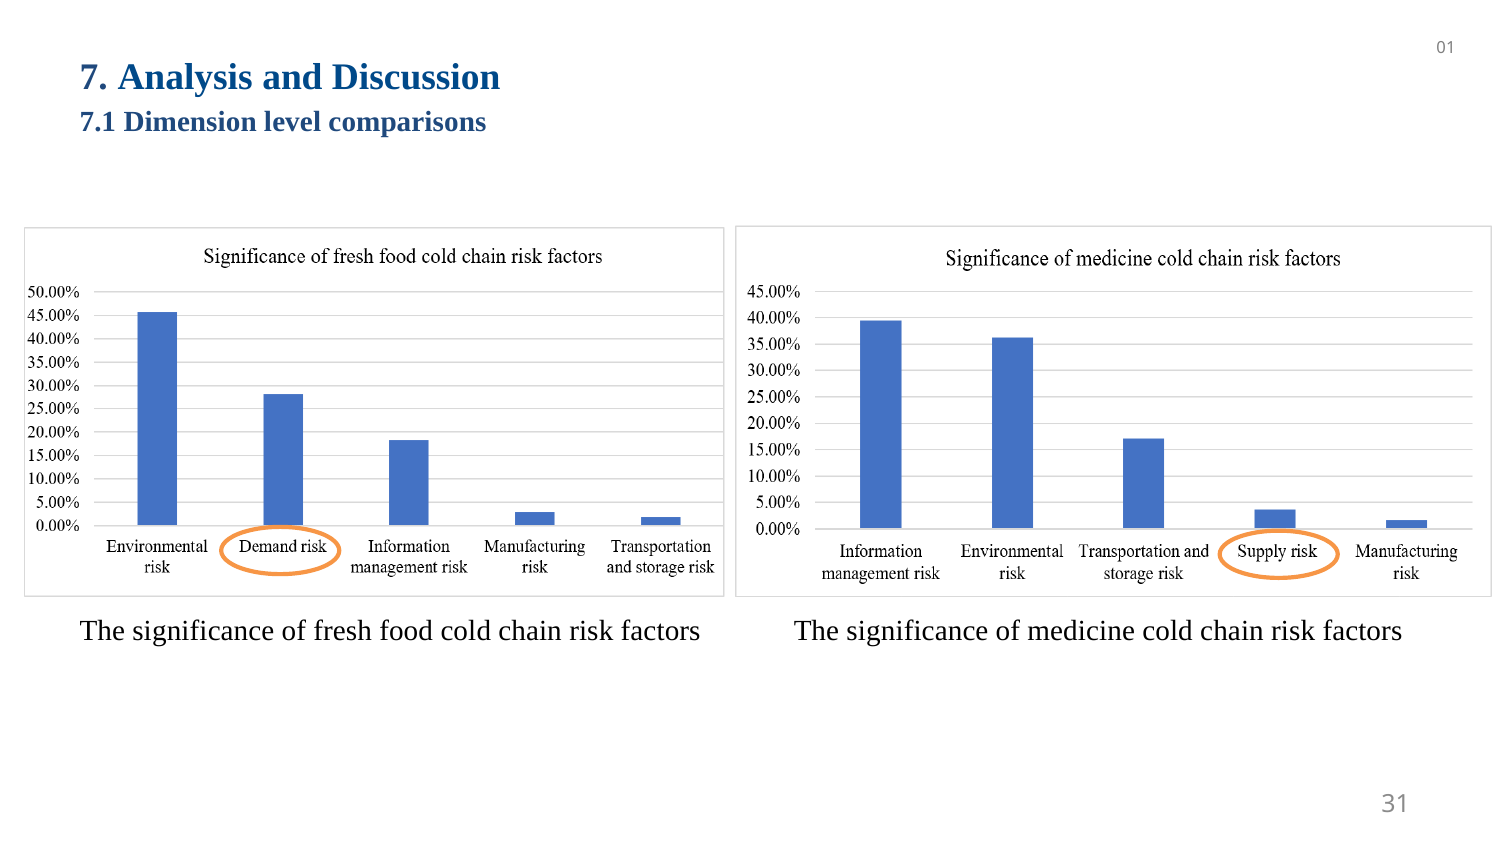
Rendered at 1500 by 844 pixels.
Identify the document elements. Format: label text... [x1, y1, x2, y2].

text_box The significance of fresh food cold chain risk factors [64, 608, 779, 654]
text_box 01 [1104, 29, 1471, 65]
slide_number 31 [1074, 782, 1425, 827]
picture [17, 215, 1500, 605]
text_box The significance of medicine cold chain risk factors [779, 607, 1500, 654]
text_box 7.1 Dimension level comparisons [64, 94, 1072, 180]
text_box 7. Analysis and Discussion [64, 0, 573, 94]
